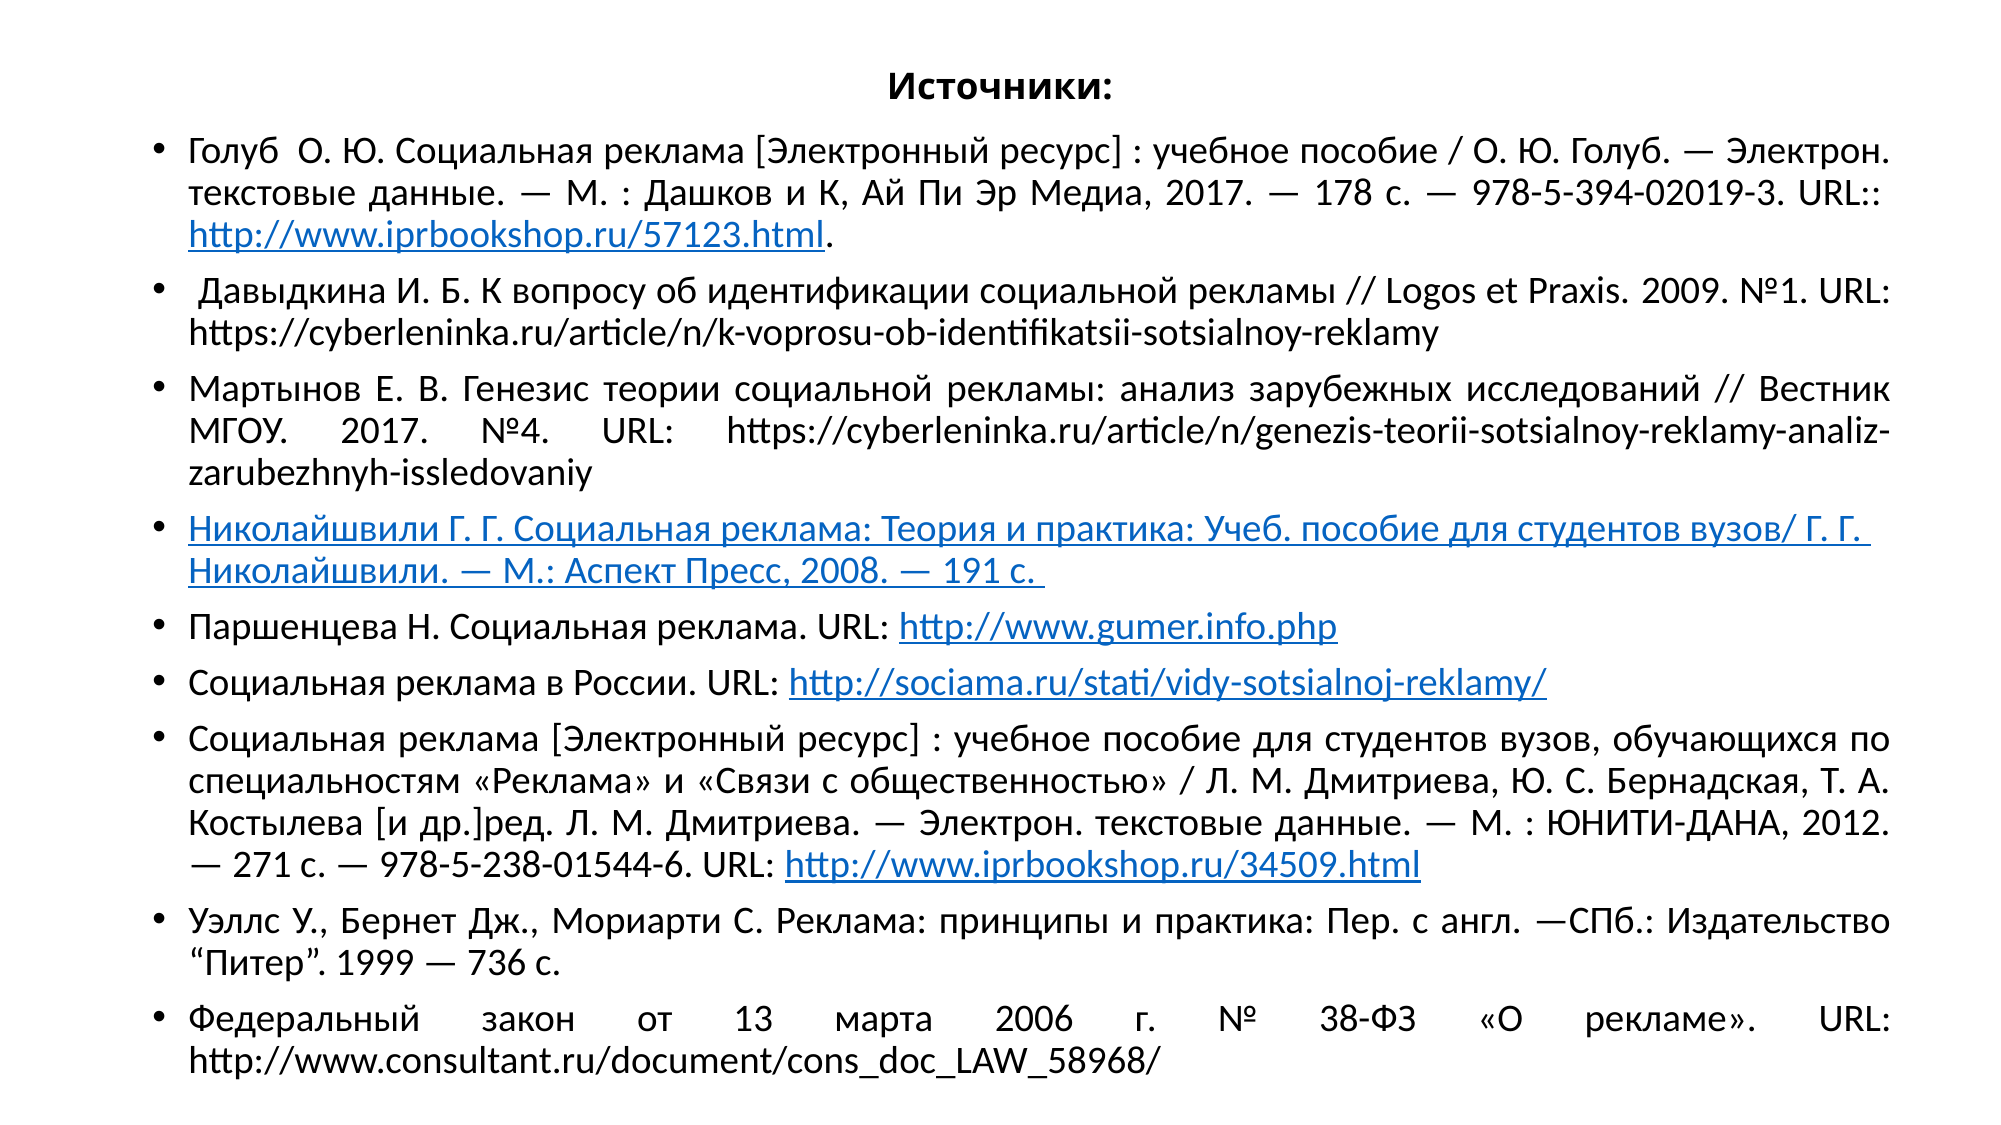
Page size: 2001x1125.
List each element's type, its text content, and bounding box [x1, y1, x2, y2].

list Голуб О. Ю. Социальная реклама [Электронный ресурс] : учебное пособие / О. Ю. Голуб. — Электрон. текстовые данные. — М. : Дашков и К, Ай Пи Эр Медиа, 2017. — 178 c. — 978-5-394-02019-3. URL:: http://www.iprbookshop.ru/57123.html. Давыдкина И. Б. К вопросу об идентификации социальной рекламы // Logos et Praxis. 2009. №1. URL: https://cyberleninka.ru/article/n/k-voprosu-ob-identifikatsii-sotsialnoy-reklamy Мартынов Е. В. Генезис теории социальной рекламы: анализ зарубежных исследований // Вестник МГОУ. 2017. №4. URL: https://cyberleninka.ru/article/n/genezis-teorii-sotsialnoy-reklamy-analiz-zarubezhnyh-issledovaniy Николайшвили Г. Г. Социальная реклама: Теория и практика: Учеб. пособие для студентов вузов/ Г. Г. Николайшвили. — М.: Аспект Пресс, 2008. — 191 с. Паршенцева Н. Социальная реклама. URL: http://www.gumer.info.php Социальная реклама в России. URL: http://sociama.ru/stati/vidy-sotsialnoj-reklamy/ Социальная реклама [Электронный ресурс] : учебное пособие для студентов вузов, обучающихся по специальностям «Реклама» и «Связи с общественностью» / Л. М. Дмитриева, Ю. С. Бернадская, Т. А. Костылева [и др.]ред. Л. М. Дмитриева. — Электрон. текстовые данные. — М. : ЮНИТИ-ДАНА, 2012. — 271 c. — 978-5-238-01544-6. URL: http://www.iprbookshop.ru/34509.html Уэллс У., Бернет Дж., Мориарти С. Реклама: принципы и практика: Пер. с англ. —СПб.: Издательство “Питер”. 1999 — 736 с. Федеральный закон от 13 марта 2006 г. № 38-ФЗ «О рекламе». URL: http://www.consultant.ru/document/cons_doc_LAW_58968/ [137, 122, 1907, 1125]
title Источники: [137, 59, 1863, 122]
